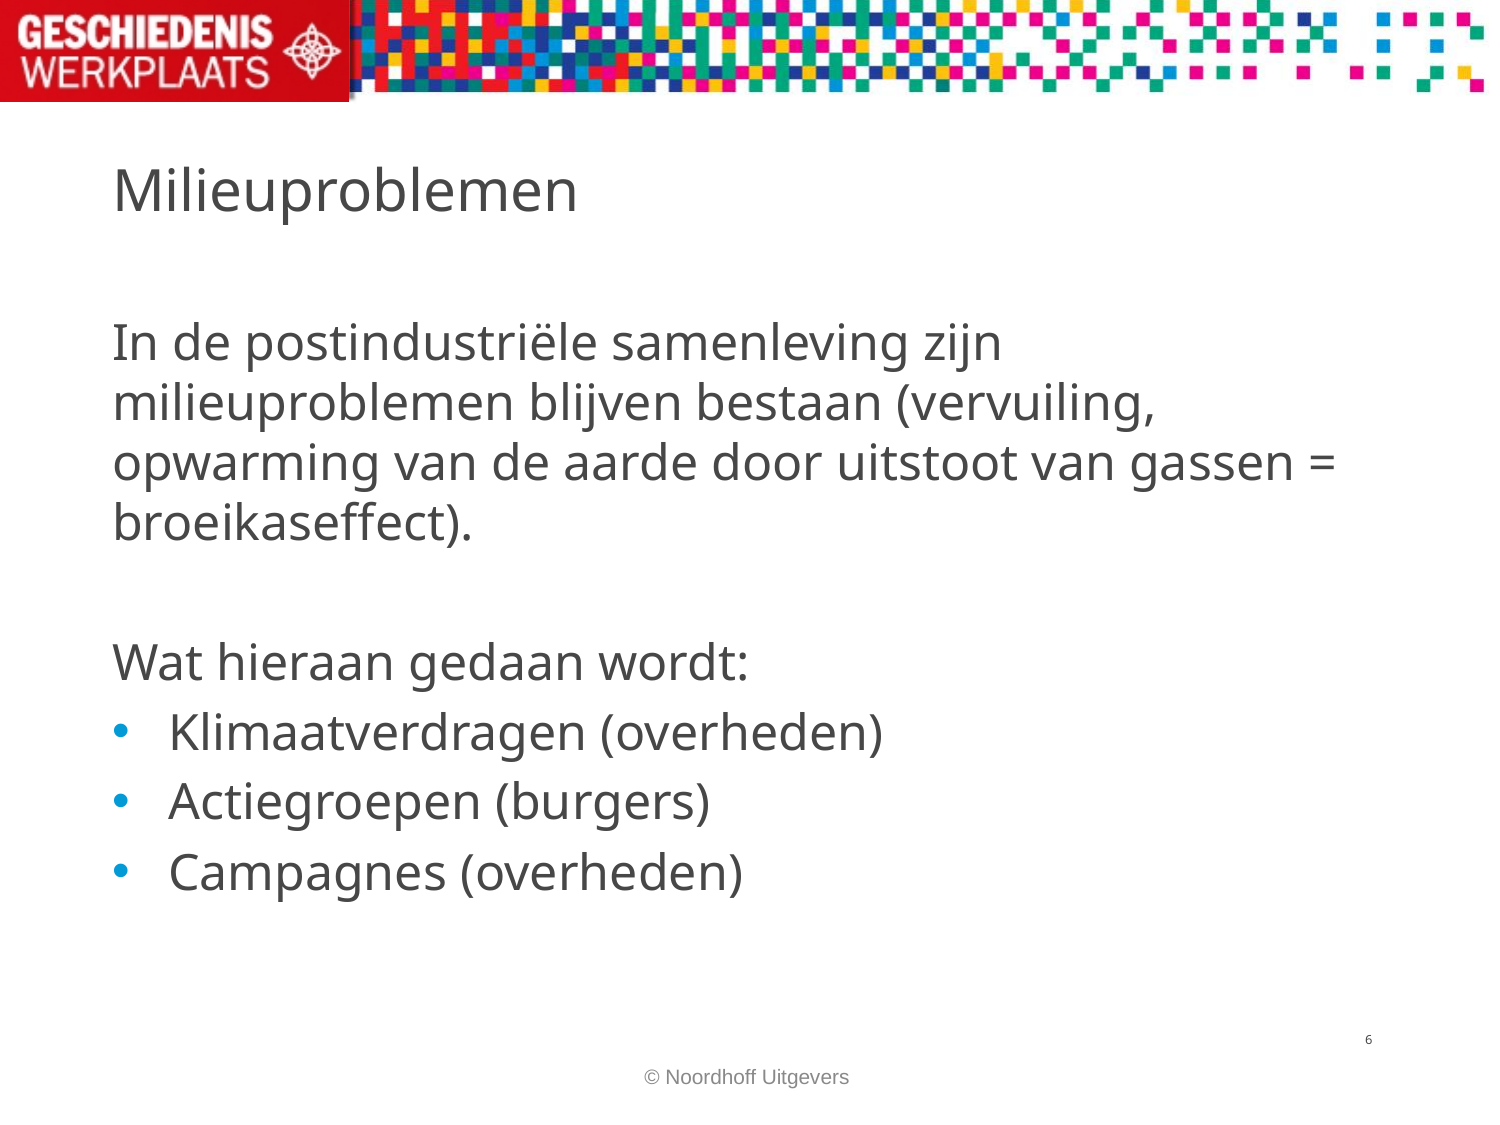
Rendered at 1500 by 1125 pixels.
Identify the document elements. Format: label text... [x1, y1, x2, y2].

text_box © Noordhoff Uitgevers [512, 1045, 988, 1106]
picture [0, 0, 1500, 1125]
slide_number 6 [1325, 1025, 1388, 1063]
list In de postindustriële samenleving zijn milieuproblemen blijven bestaan (vervuiling, opwarming van de aarde door uitstoot van gassen = broeikaseffect). Wat hieraan gedaan wordt: Klimaatverdragen (overheden) Actiegroepen (burgers) Campagnes (overheden) [112, 302, 1409, 988]
title Milieuproblemen [112, 145, 1401, 256]
